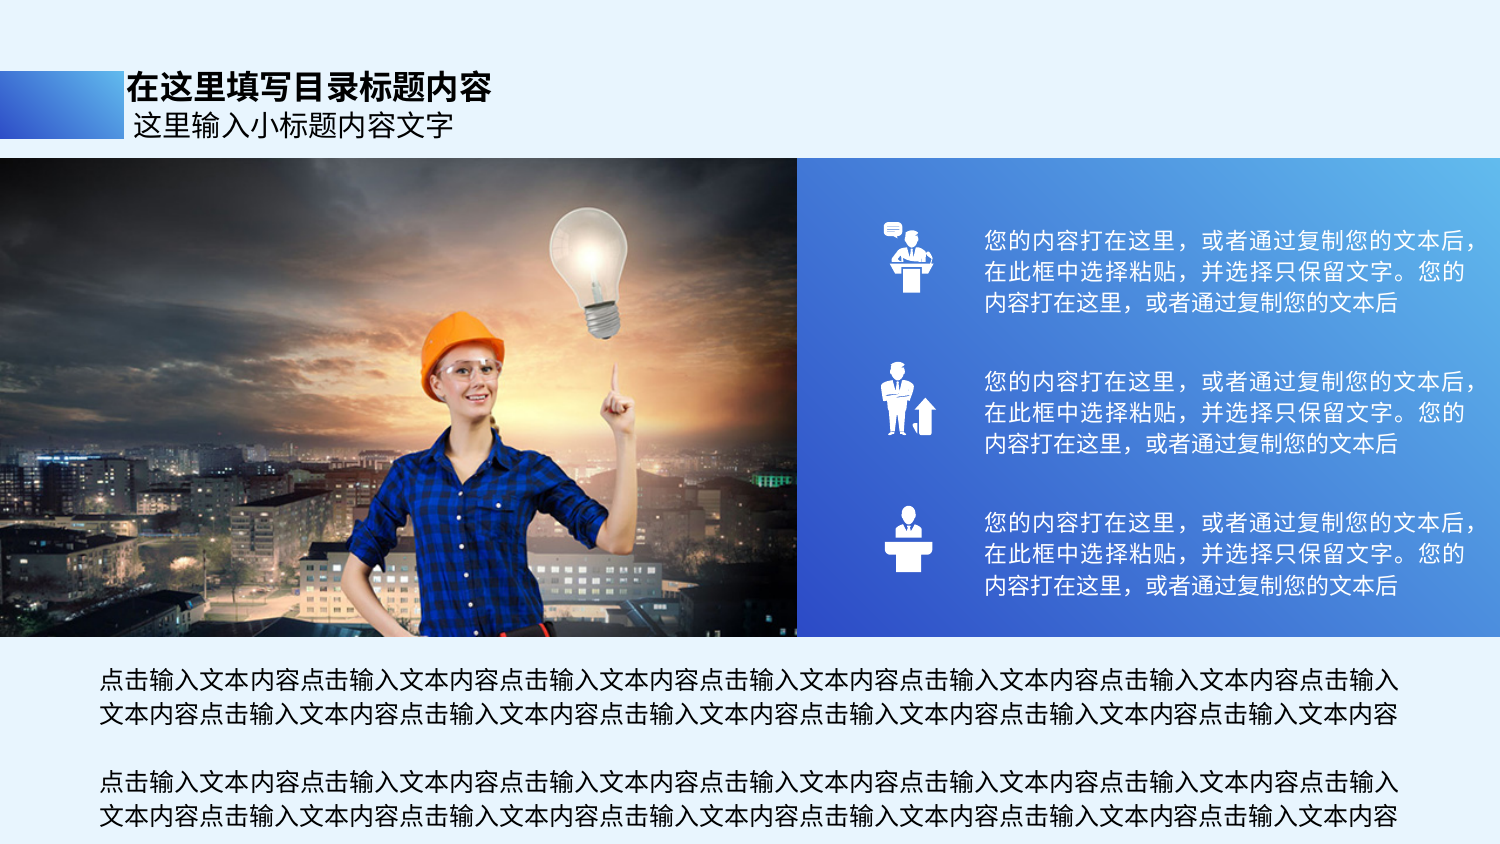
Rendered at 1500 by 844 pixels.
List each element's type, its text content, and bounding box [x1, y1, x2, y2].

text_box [883, 214, 1482, 326]
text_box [884, 497, 1482, 606]
picture [0, 157, 798, 637]
text_box 点击输入文本内容点击输入文本内容点击输入文本内容点击输入文本内容点击输入文本内容点击输入文本内容点击输入文本内容点击输入文本内容点击输入文本内容点击输入文本内容点击输入文本内容点击输入文本内容点击输入文本内容 点击输入文本内容点击输入文本内容点击输入文本内容点击输入文本内容点击输入文本内容点击输入文本内容点击输入文本内容点击输入文本内容点击输入文本内容点击输入文本内容点击输入文本内容点击输入文本内容点击输入文本内容 [88, 654, 1412, 837]
text_box [0, 69, 118, 140]
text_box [880, 355, 1482, 465]
text_box 在这里填写目录标题内容 [112, 59, 538, 114]
text_box 这里输入小标题内容文字 [118, 99, 471, 150]
text_box [795, 156, 1500, 638]
